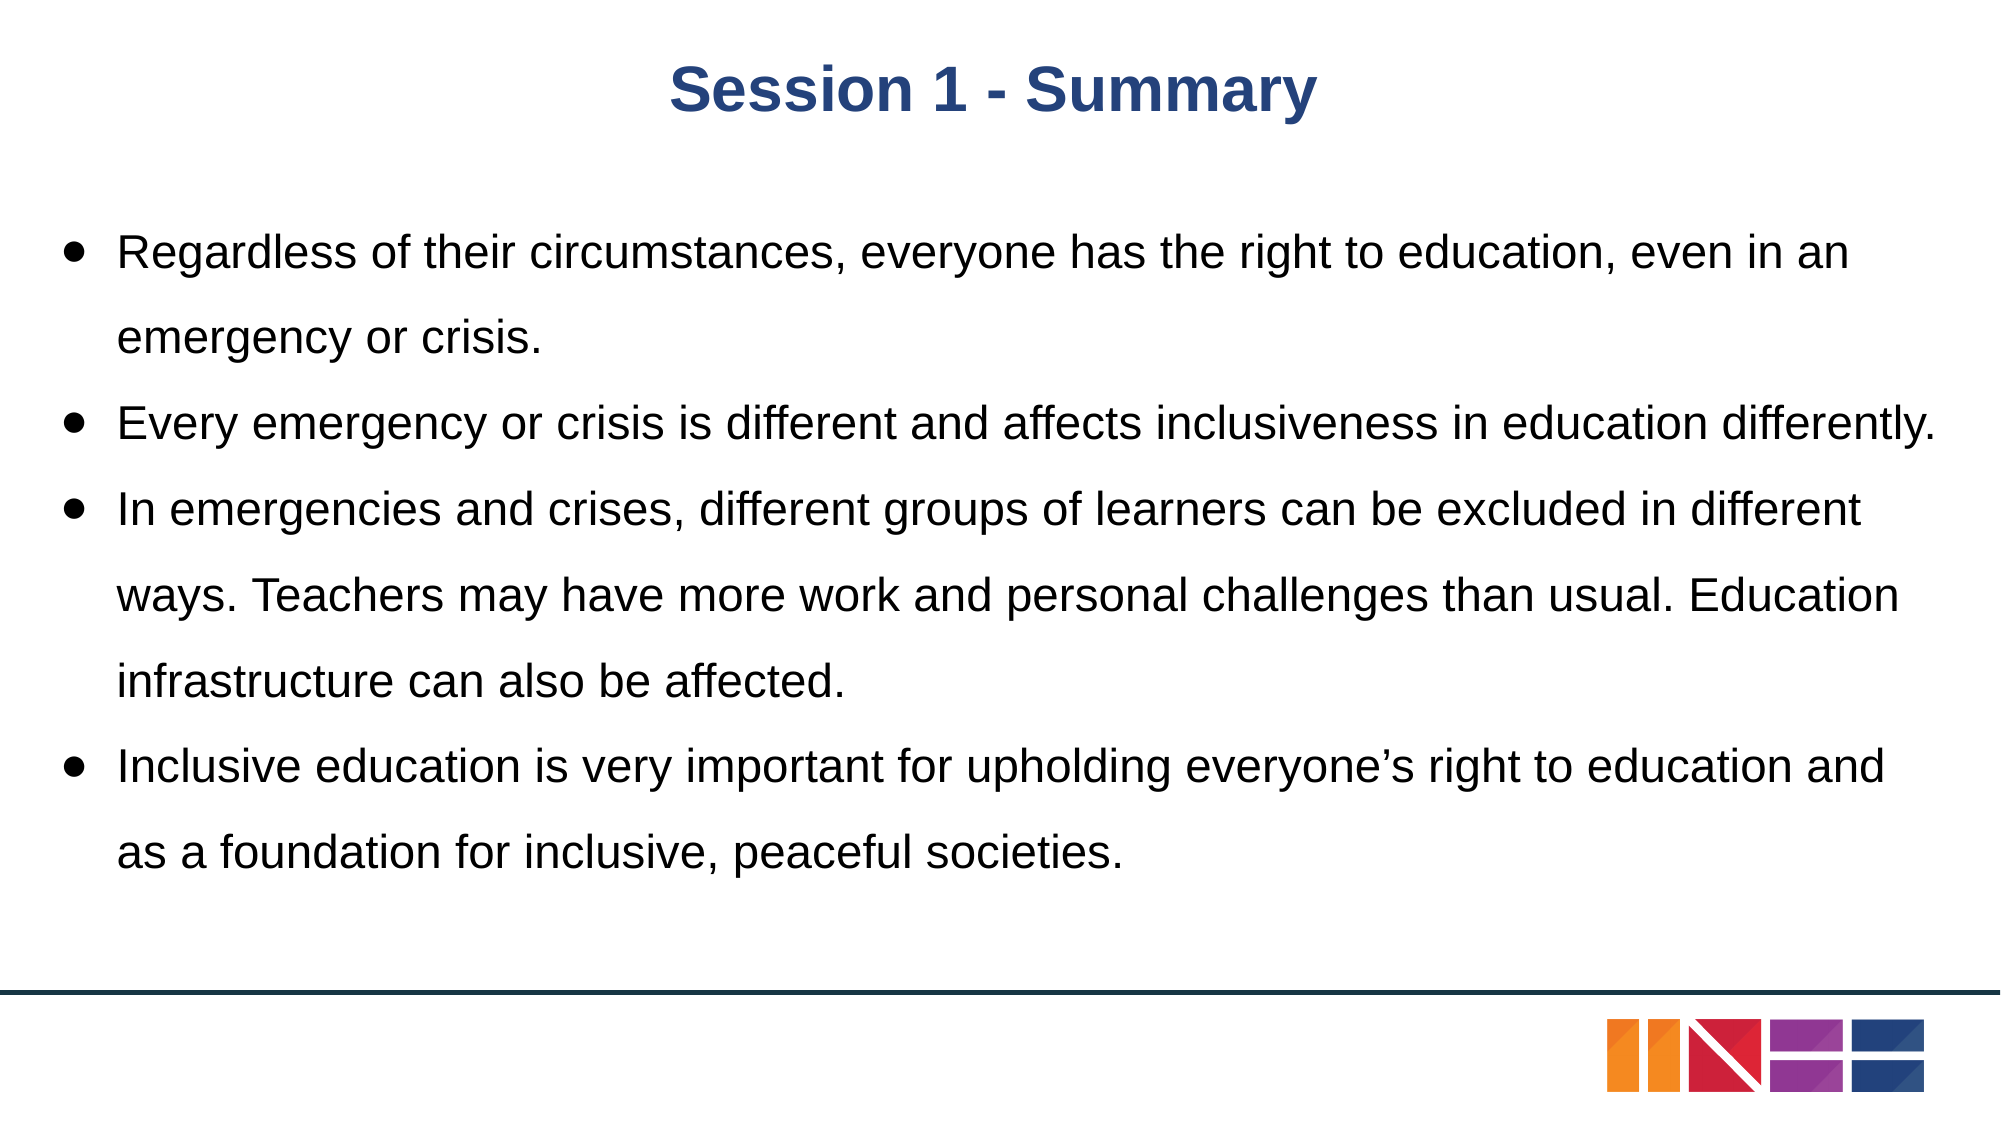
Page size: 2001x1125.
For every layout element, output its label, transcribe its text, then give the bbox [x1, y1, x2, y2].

text_box [575, 160, 1980, 1017]
picture [1607, 1019, 1924, 1092]
list Regardless of their circumstances, everyone has the right to education, even in an emergency or crisis. Every emergency or crisis is different and affects inclusiveness in education differently. In emergencies and crises, different groups of learners can be excluded in different ways. Teachers may have more work and personal challenges than usual. Education infrastructure can also be affected. Inclusive education is very important for upholding everyone’s right to education and as a foundation for inclusive, peaceful societies. [31, 172, 1971, 985]
title Session 1 - Summary [31, 28, 1957, 145]
